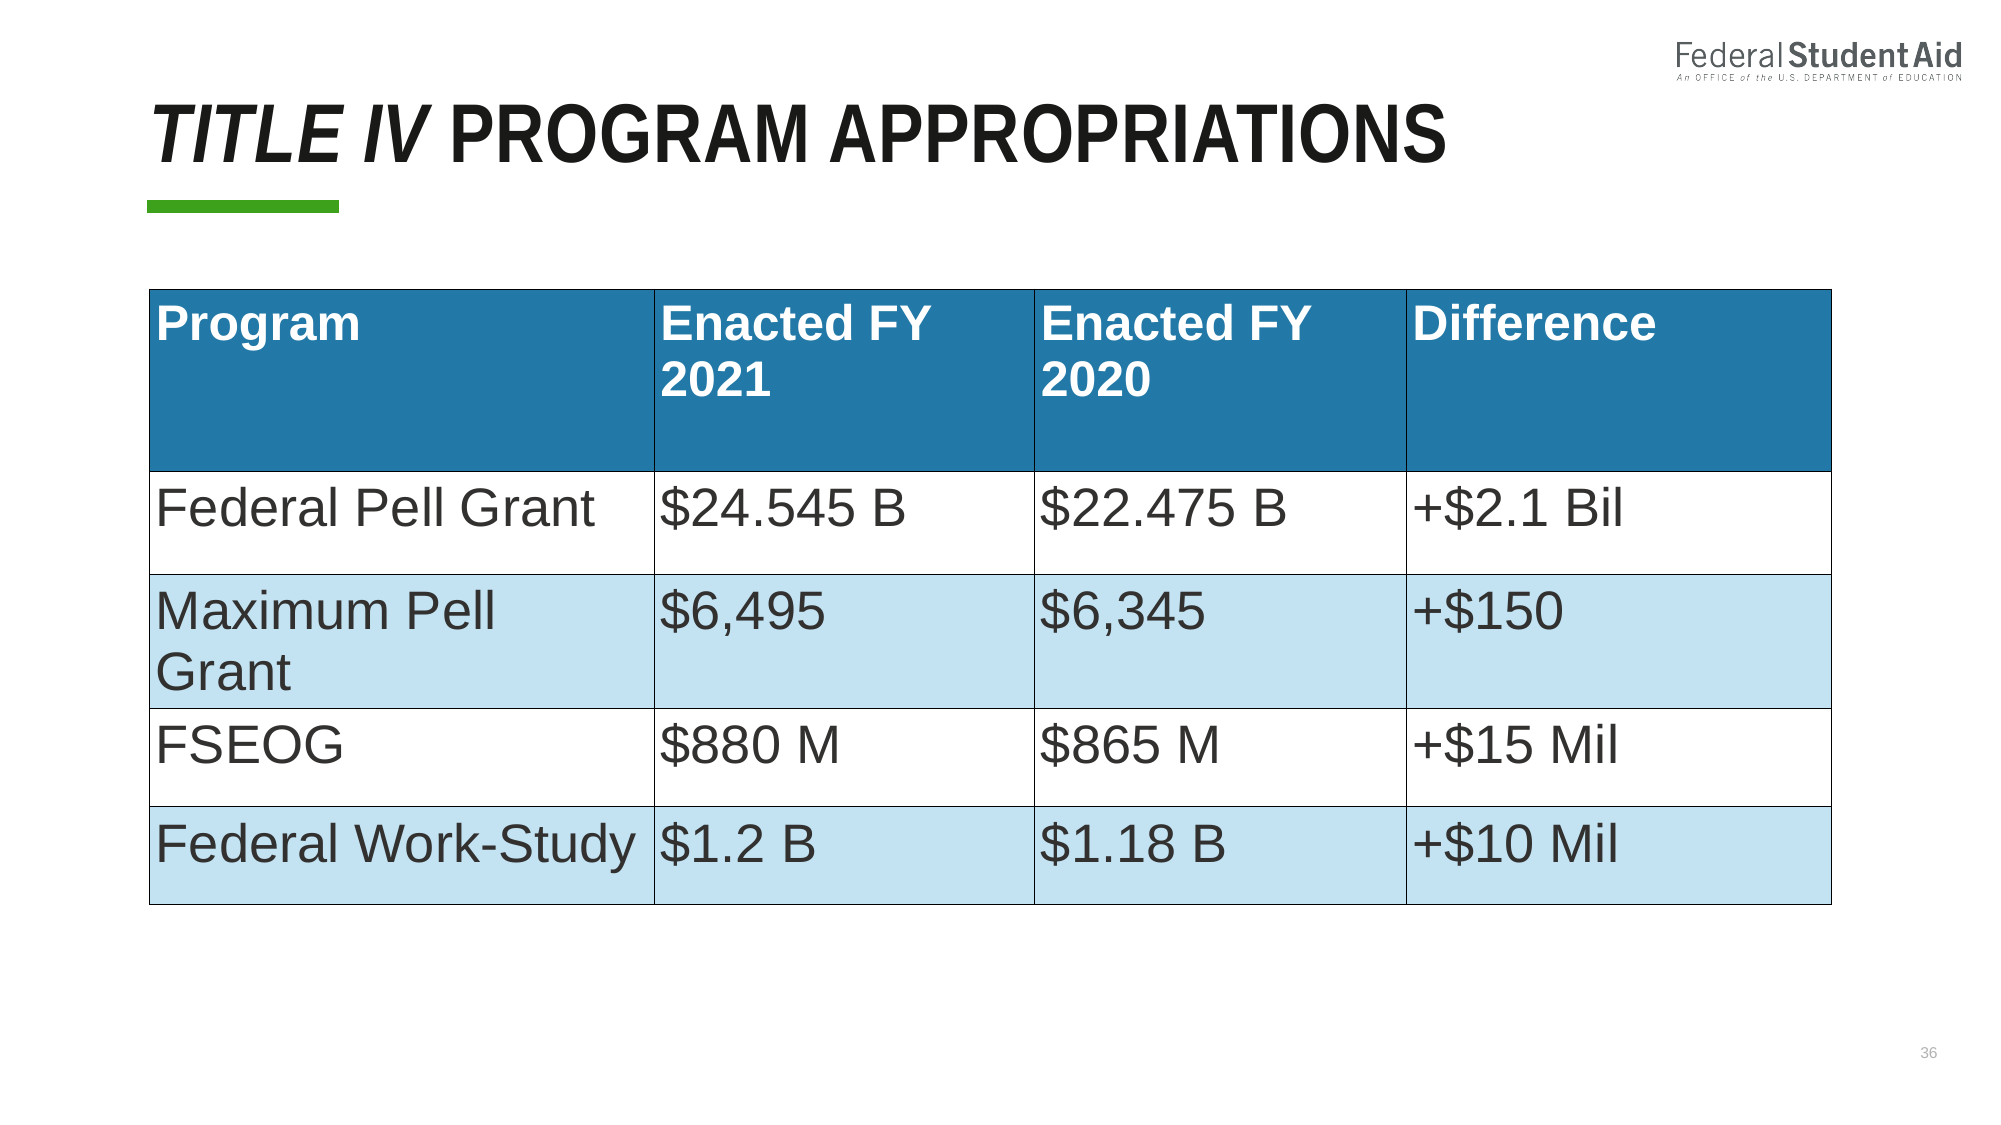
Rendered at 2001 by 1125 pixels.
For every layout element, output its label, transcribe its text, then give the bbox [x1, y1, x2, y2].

table_cell $24.545 B [655, 472, 1034, 574]
table_cell +$150 [1407, 575, 1831, 708]
table_cell Maximum Pell Grant [150, 575, 654, 708]
table_cell FSEOG [150, 709, 654, 806]
table_cell $6,345 [1035, 575, 1406, 708]
table_header Enacted FY 2020 [1035, 290, 1406, 471]
slide_number 36 [1920, 1042, 1986, 1094]
table_cell $1.2 B [655, 807, 1034, 904]
picture [1651, 16, 1986, 106]
title Title iv program appropriations [149, 57, 1606, 189]
table_header Difference [1407, 290, 1831, 471]
table_header Enacted FY 2021 [655, 290, 1034, 471]
table_cell $1.18 B [1035, 807, 1406, 904]
table_cell +$15 Mil [1407, 709, 1831, 806]
table_cell $880 M [655, 709, 1034, 806]
table_header Program [150, 290, 654, 471]
table_cell +$2.1 Bil [1407, 472, 1831, 574]
table_cell Federal Work-Study [150, 807, 654, 904]
table_cell +$10 Mil [1407, 807, 1831, 904]
table_cell $865 M [1035, 709, 1406, 806]
table_cell $22.475 B [1035, 472, 1406, 574]
table_cell Federal Pell Grant [150, 472, 654, 574]
table_cell $6,495 [655, 575, 1034, 708]
